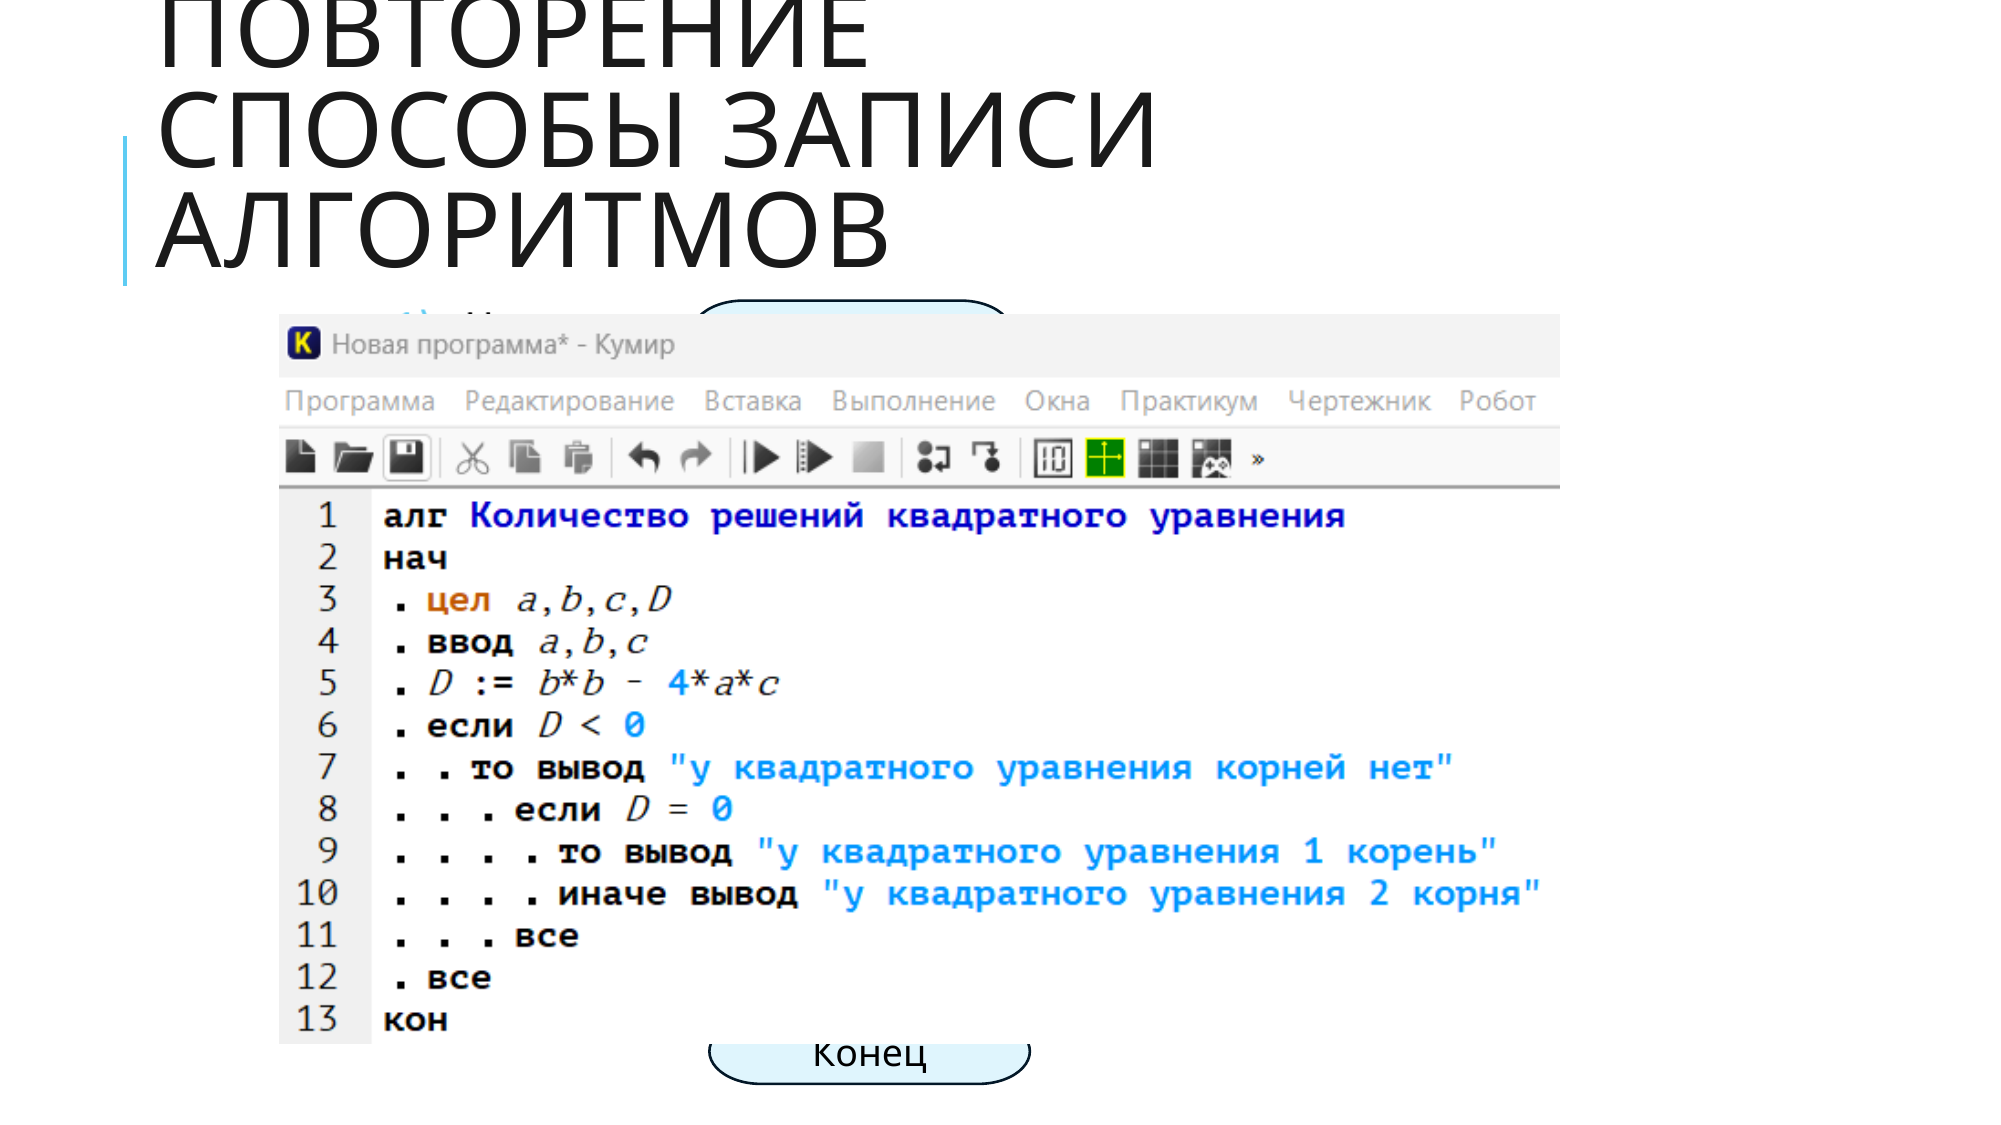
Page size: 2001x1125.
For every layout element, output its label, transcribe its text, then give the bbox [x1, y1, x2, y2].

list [279, 314, 1560, 1044]
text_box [388, 300, 1365, 309]
title ПОВТОРЕНИЕ Способы записи алгоритмов [140, 14, 1736, 261]
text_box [388, 1052, 1365, 1085]
